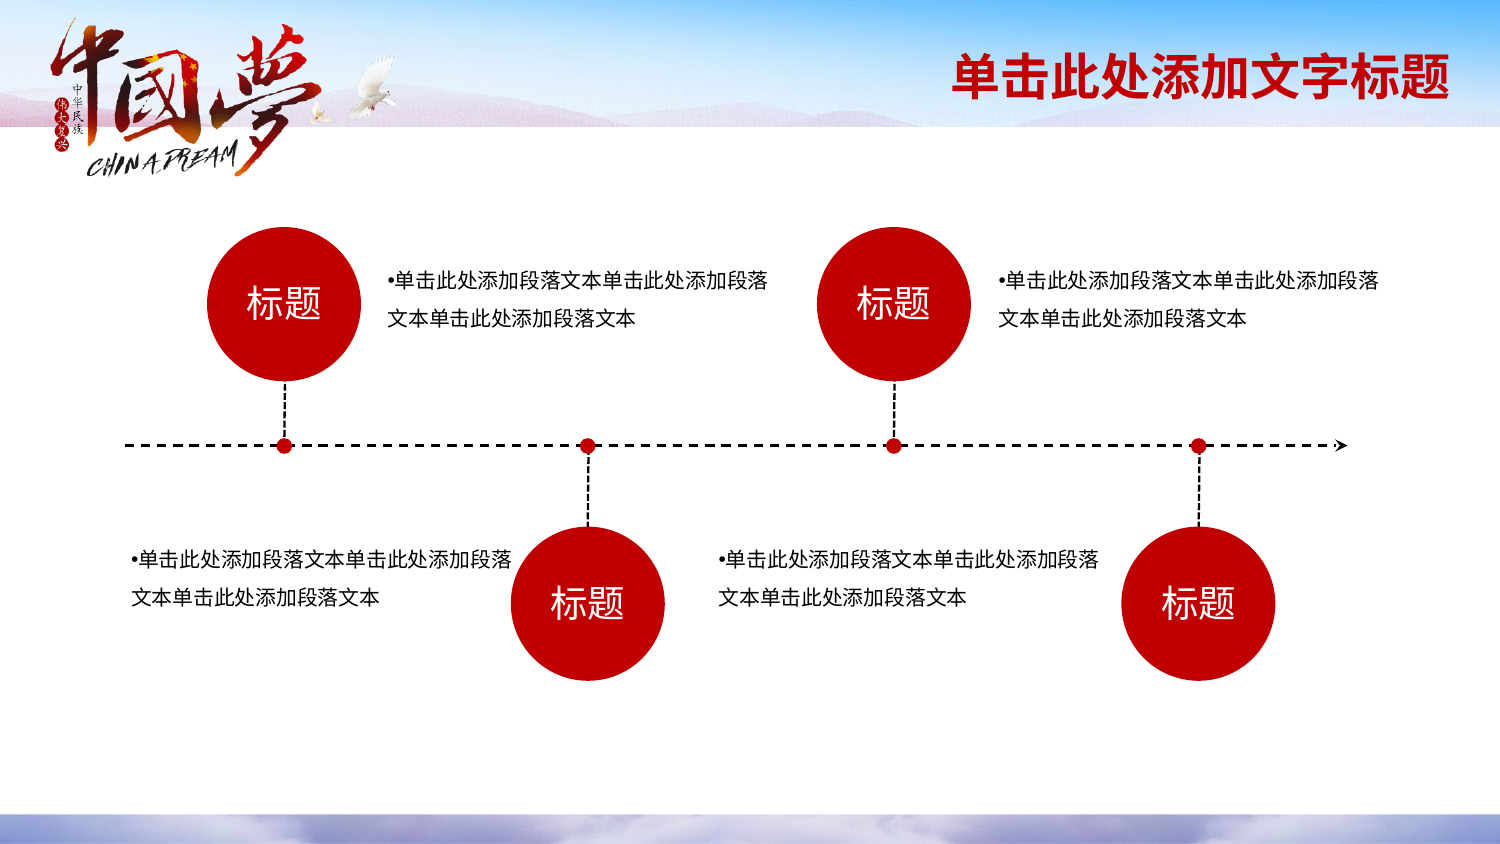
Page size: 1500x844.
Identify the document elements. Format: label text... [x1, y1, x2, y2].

text_box 单击此处添加段落文本单击此处添加段落文本单击此处添加段落文本 [119, 530, 505, 668]
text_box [1121, 526, 1276, 681]
text_box 单击此处添加段落文本单击此处添加段落文本单击此处添加段落文本 [987, 249, 1399, 390]
picture [0, 0, 1500, 178]
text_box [124, 360, 1348, 529]
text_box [510, 526, 665, 681]
text_box 单击此处添加段落文本单击此处添加段落文本单击此处添加段落文本 [707, 537, 1116, 668]
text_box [206, 226, 362, 382]
text_box 单击此处添加段落文本单击此处添加段落文本单击此处添加段落文本 [376, 249, 788, 358]
picture [0, 815, 1500, 844]
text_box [816, 226, 972, 382]
